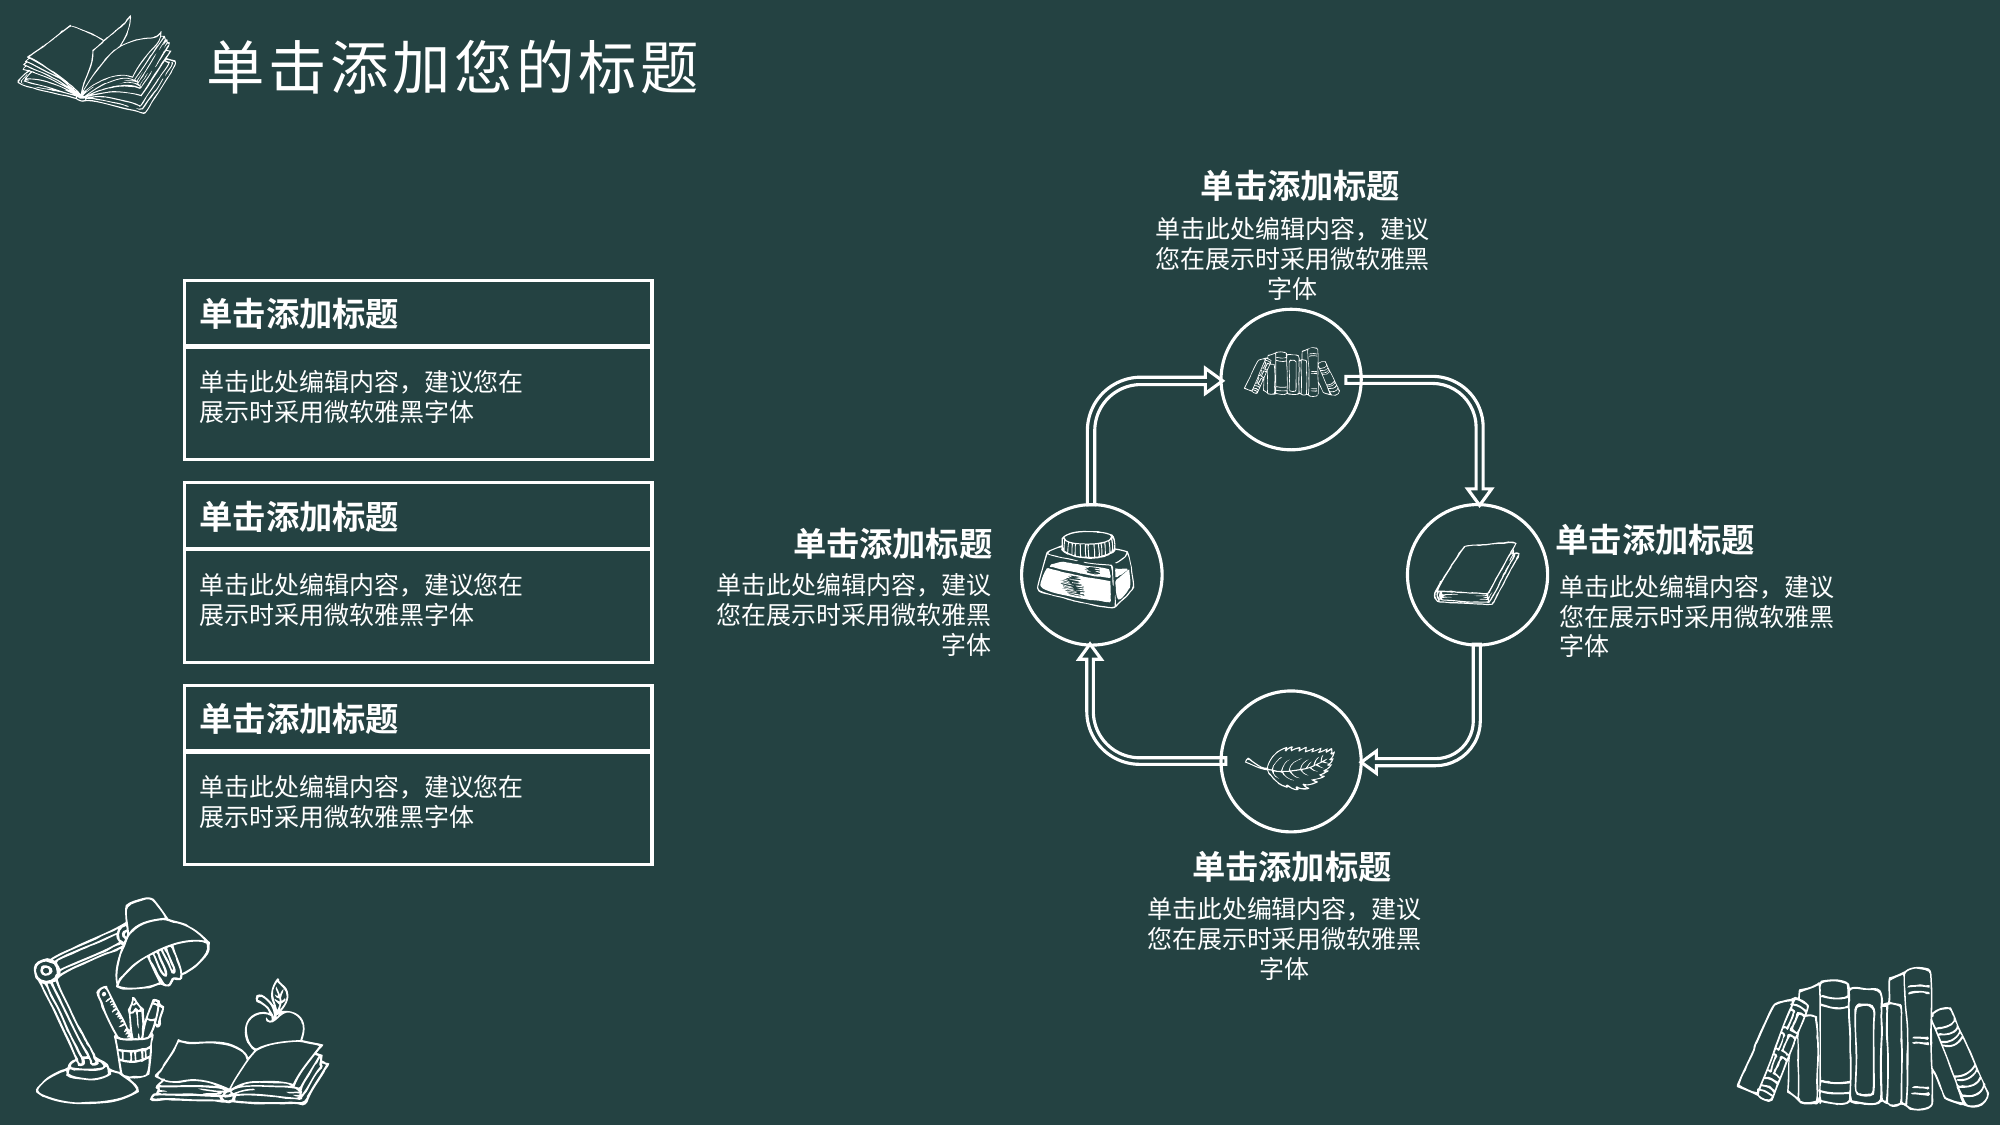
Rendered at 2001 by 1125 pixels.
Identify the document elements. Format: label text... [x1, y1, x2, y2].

text_box [1407, 504, 1548, 646]
text_box 单击此处编辑内容，建议您在展示时采用微软雅黑字体 [199, 757, 543, 846]
text_box [184, 280, 652, 346]
text_box [1433, 541, 1520, 606]
text_box [1361, 644, 1481, 774]
text_box 单击添加标题 [184, 691, 442, 746]
text_box [1345, 376, 1492, 506]
picture [0, 0, 2000, 1125]
text_box [184, 751, 652, 865]
text_box [1221, 309, 1362, 450]
text_box 单击添加您的标题 [191, 23, 766, 109]
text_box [1243, 346, 1340, 397]
text_box [1078, 643, 1226, 765]
text_box 单击添加标题 [707, 515, 1008, 571]
text_box 单击此处编辑内容，建议您在展示时采用微软雅黑字体 [1559, 571, 1863, 660]
text_box 单击添加标题 [184, 285, 442, 341]
text_box [1087, 368, 1223, 505]
text_box [184, 482, 652, 548]
text_box 单击此处编辑内容，建议您在展示时采用微软雅黑字体 [681, 561, 1007, 667]
text_box [1244, 746, 1335, 791]
text_box 单击添加标题 [1163, 838, 1421, 894]
text_box 单击此处编辑内容，建议您在展示时采用微软雅黑字体 [1146, 214, 1455, 303]
text_box 单击此处编辑内容，建议您在展示时采用微软雅黑字体 [1138, 894, 1447, 983]
text_box 单击添加标题 [184, 488, 442, 544]
text_box 单击此处编辑内容，建议您在展示时采用微软雅黑字体 [199, 352, 543, 441]
text_box [184, 346, 652, 460]
text_box [184, 685, 652, 751]
text_box 单击添加标题 [1540, 516, 1839, 563]
text_box [184, 548, 652, 663]
text_box 单击添加标题 [1172, 158, 1429, 213]
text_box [1036, 530, 1135, 609]
text_box [1221, 690, 1362, 832]
text_box [1021, 504, 1163, 646]
text_box 单击此处编辑内容，建议您在展示时采用微软雅黑字体 [199, 555, 543, 644]
